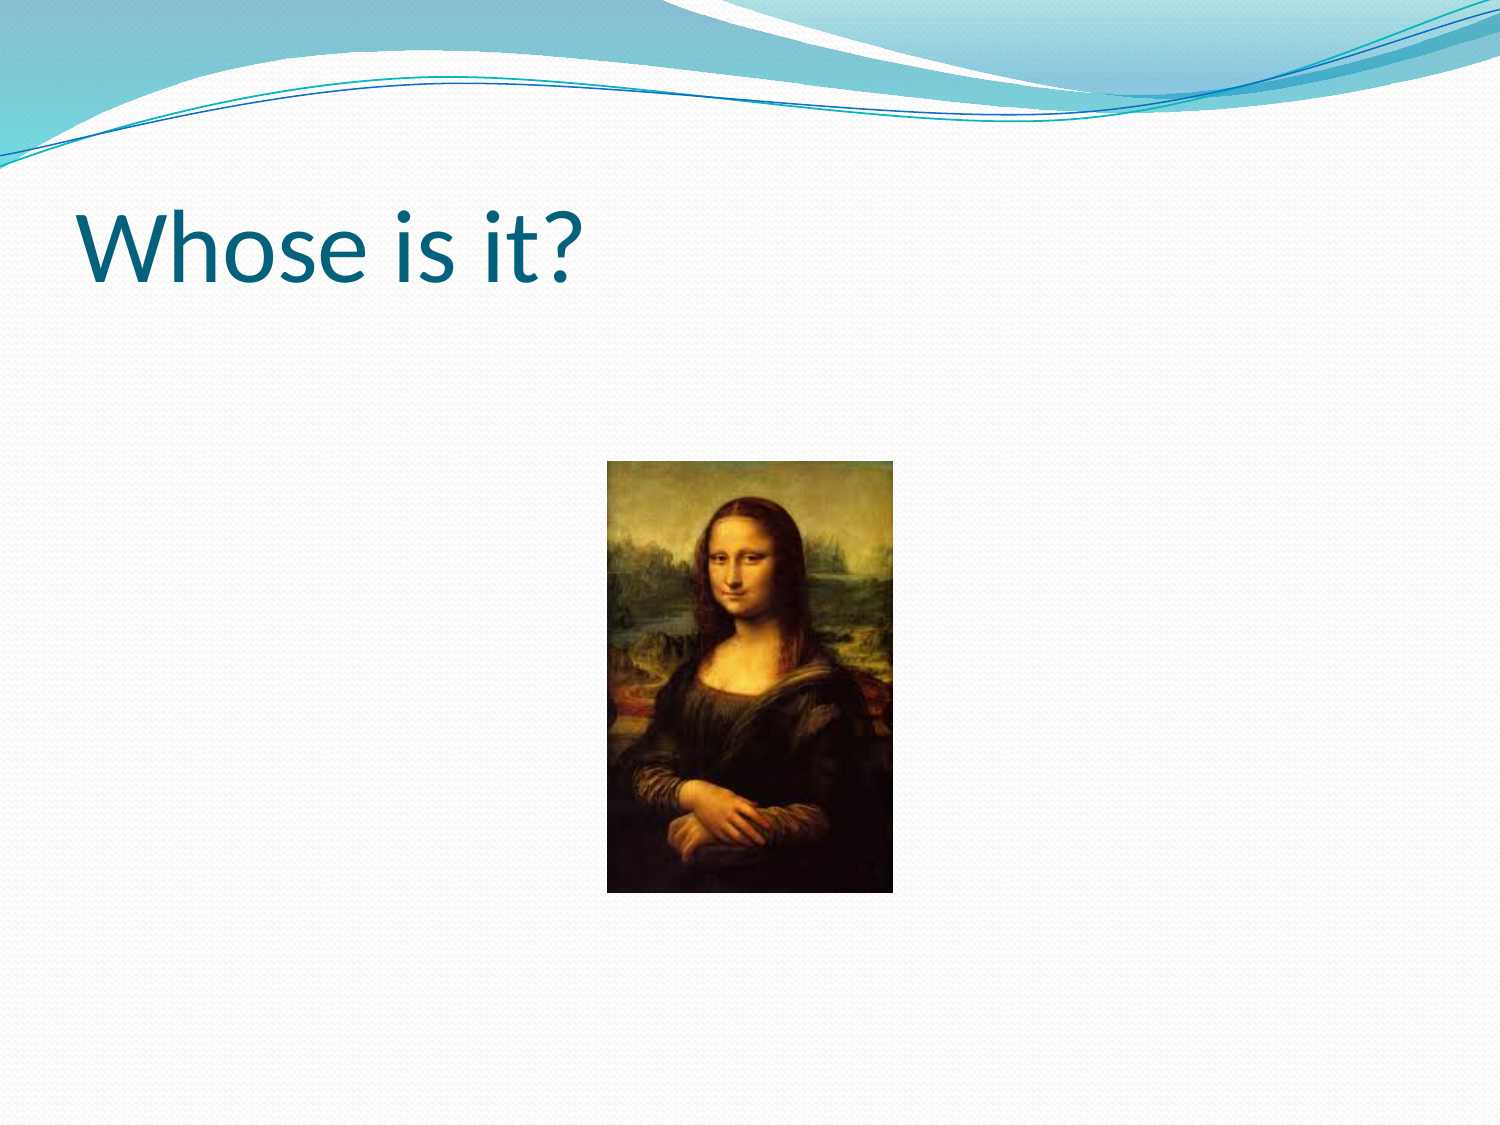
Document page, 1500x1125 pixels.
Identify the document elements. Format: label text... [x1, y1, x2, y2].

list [607, 461, 893, 894]
title Whose is it? [74, 115, 1426, 304]
